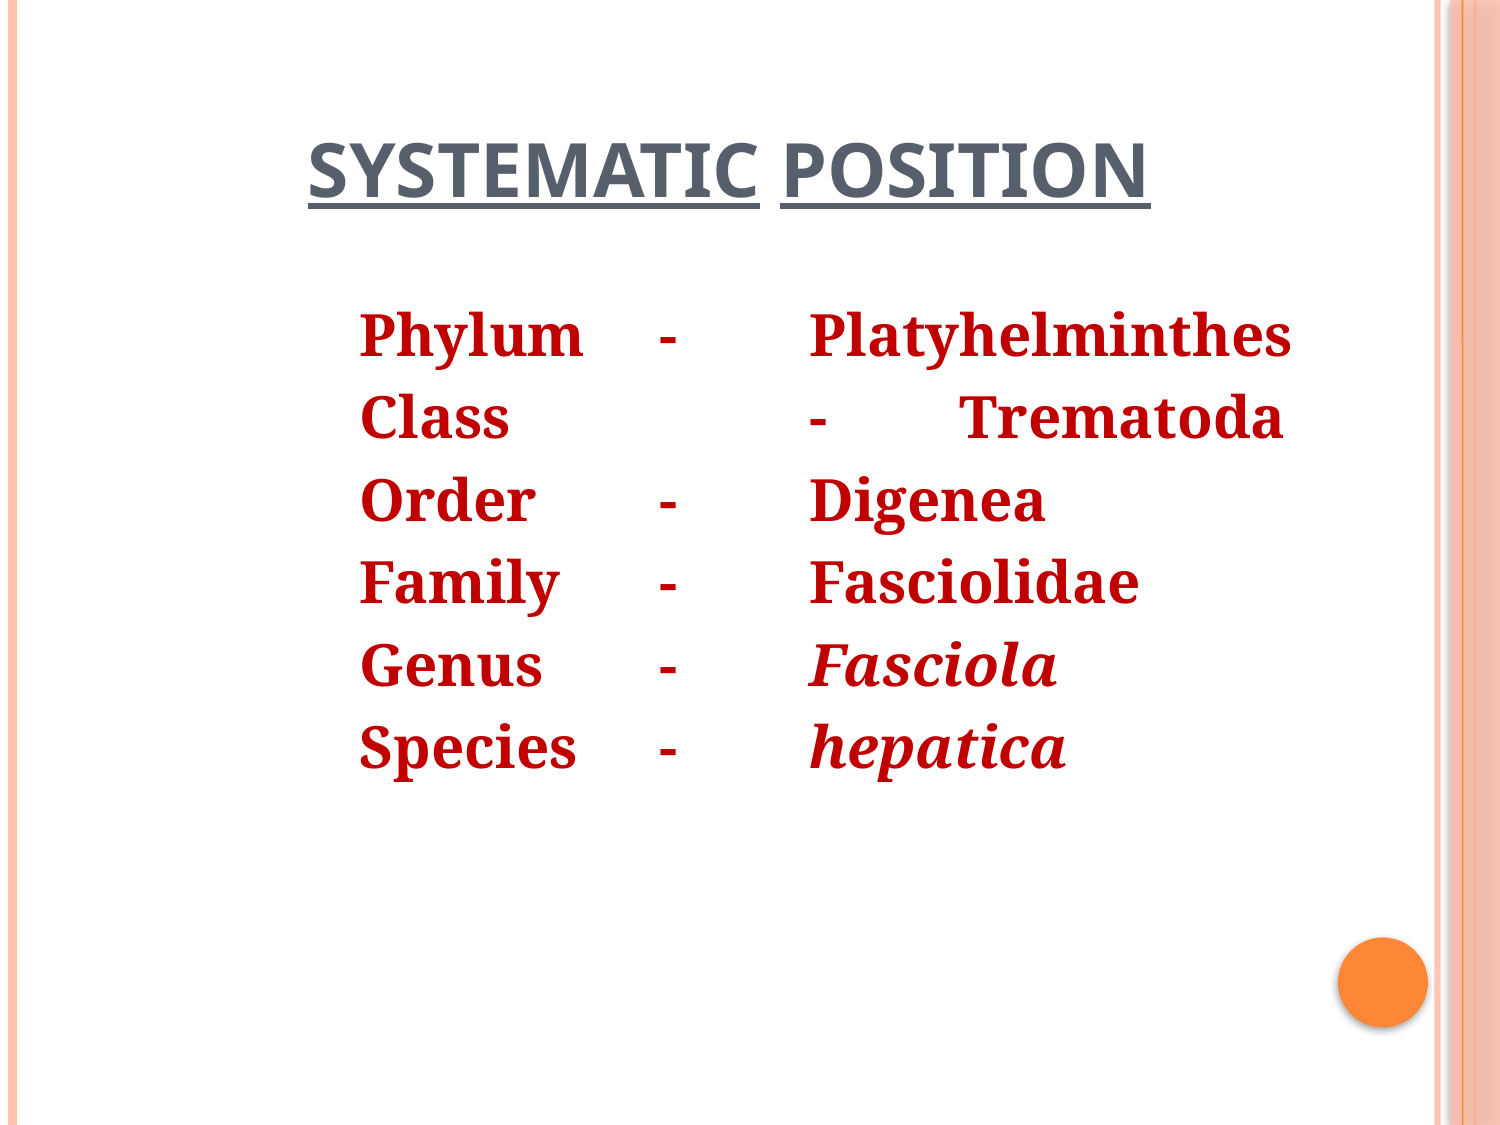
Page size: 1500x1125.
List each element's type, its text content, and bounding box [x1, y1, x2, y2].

list Phylum - Platyhelminthes Class - Trematoda Order - Digenea Family - Fasciolidae Genus - Fasciola Species - hepatica [0, 290, 1459, 846]
title Systematic Position [0, 113, 1459, 220]
